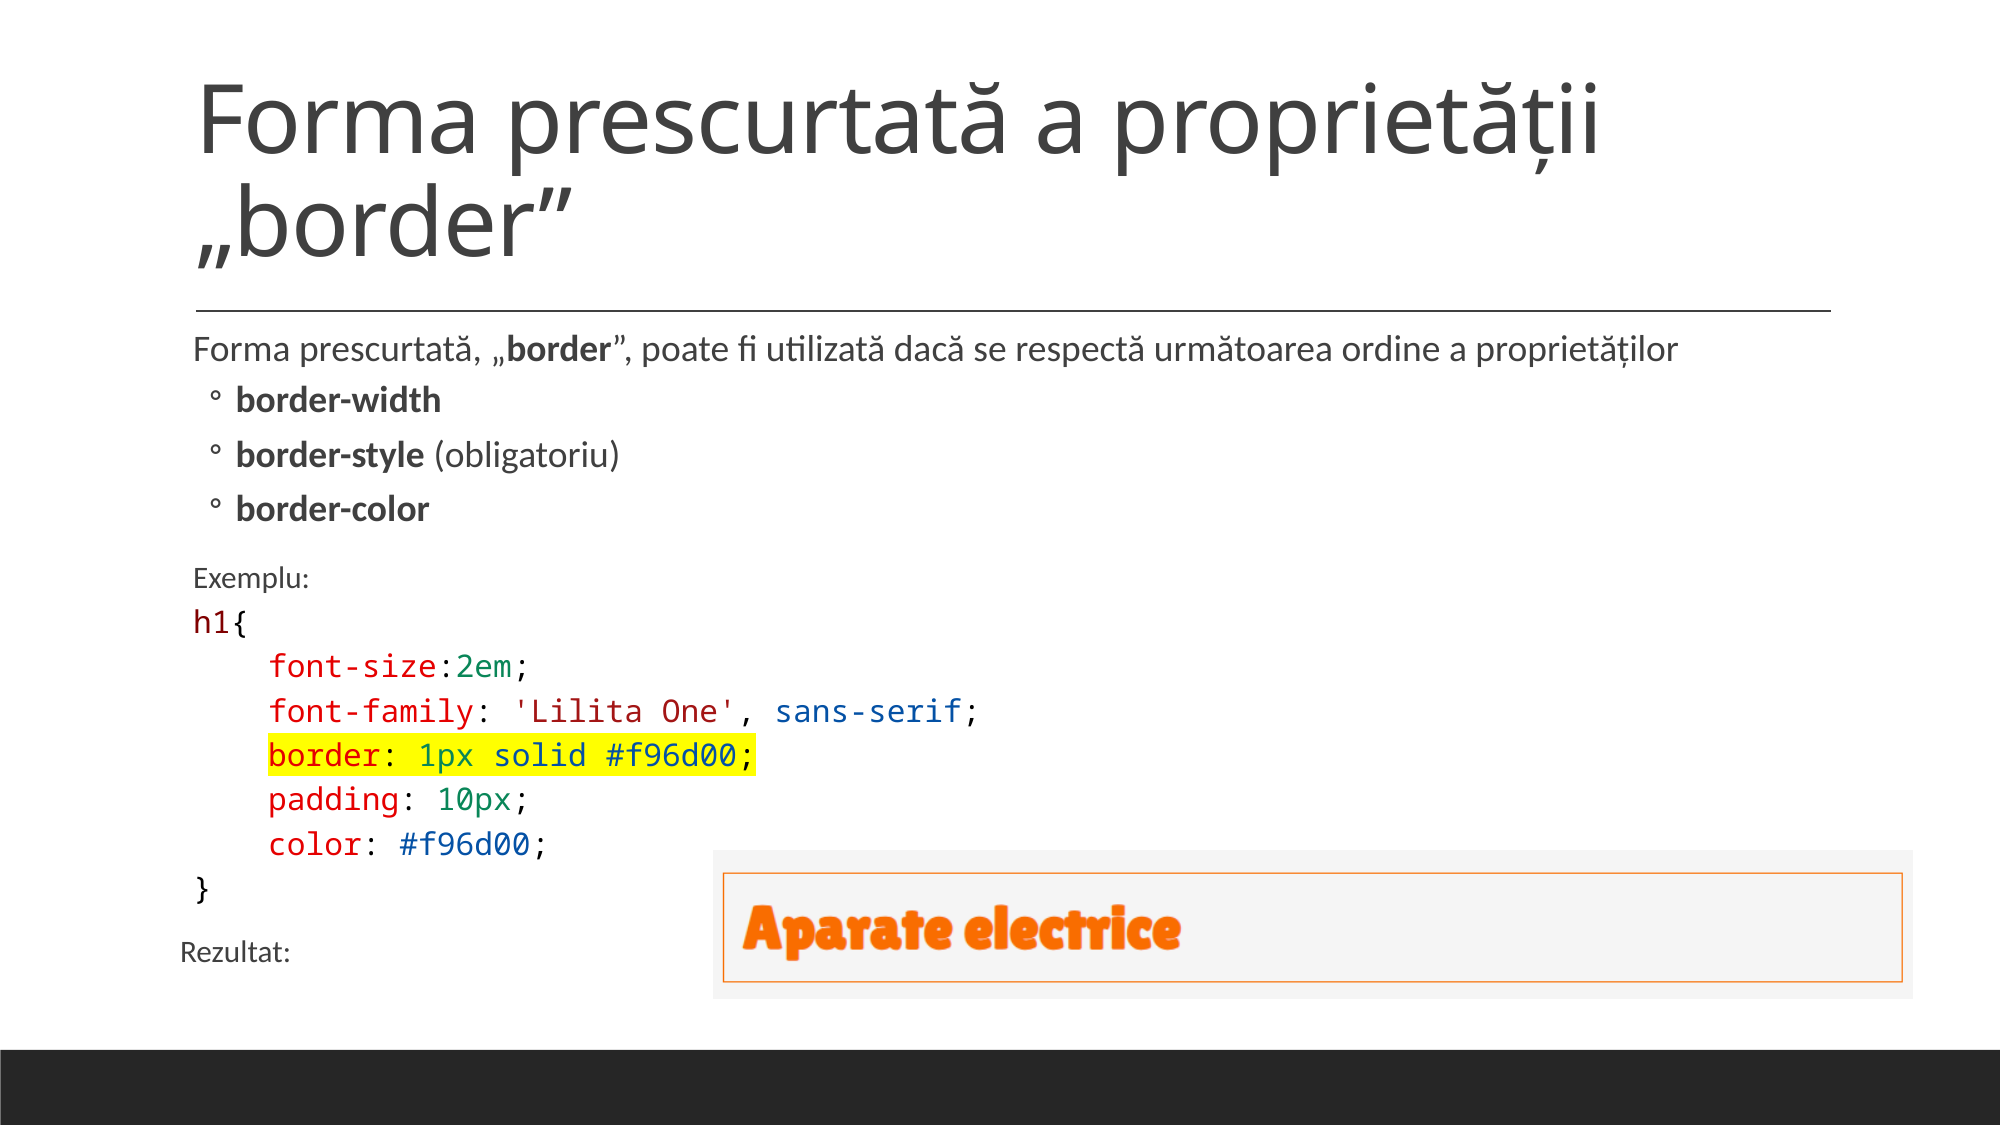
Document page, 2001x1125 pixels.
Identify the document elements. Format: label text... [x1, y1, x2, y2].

picture [712, 850, 1913, 999]
title Forma prescurtată a proprietăţii „border” [180, 47, 1858, 285]
list Forma prescurtată, „border”, poate fi utilizată dacă se respectă următoarea ordine a proprietăţilor border-width border-style (obligatoriu) border-color Exemplu: h1{ font-size:2em; font-family: 'Lilita One', sans-serif; border: 1px solid #f96d00; padding: 10px; color: #f96d00; } Rezultat: [180, 311, 1691, 1023]
